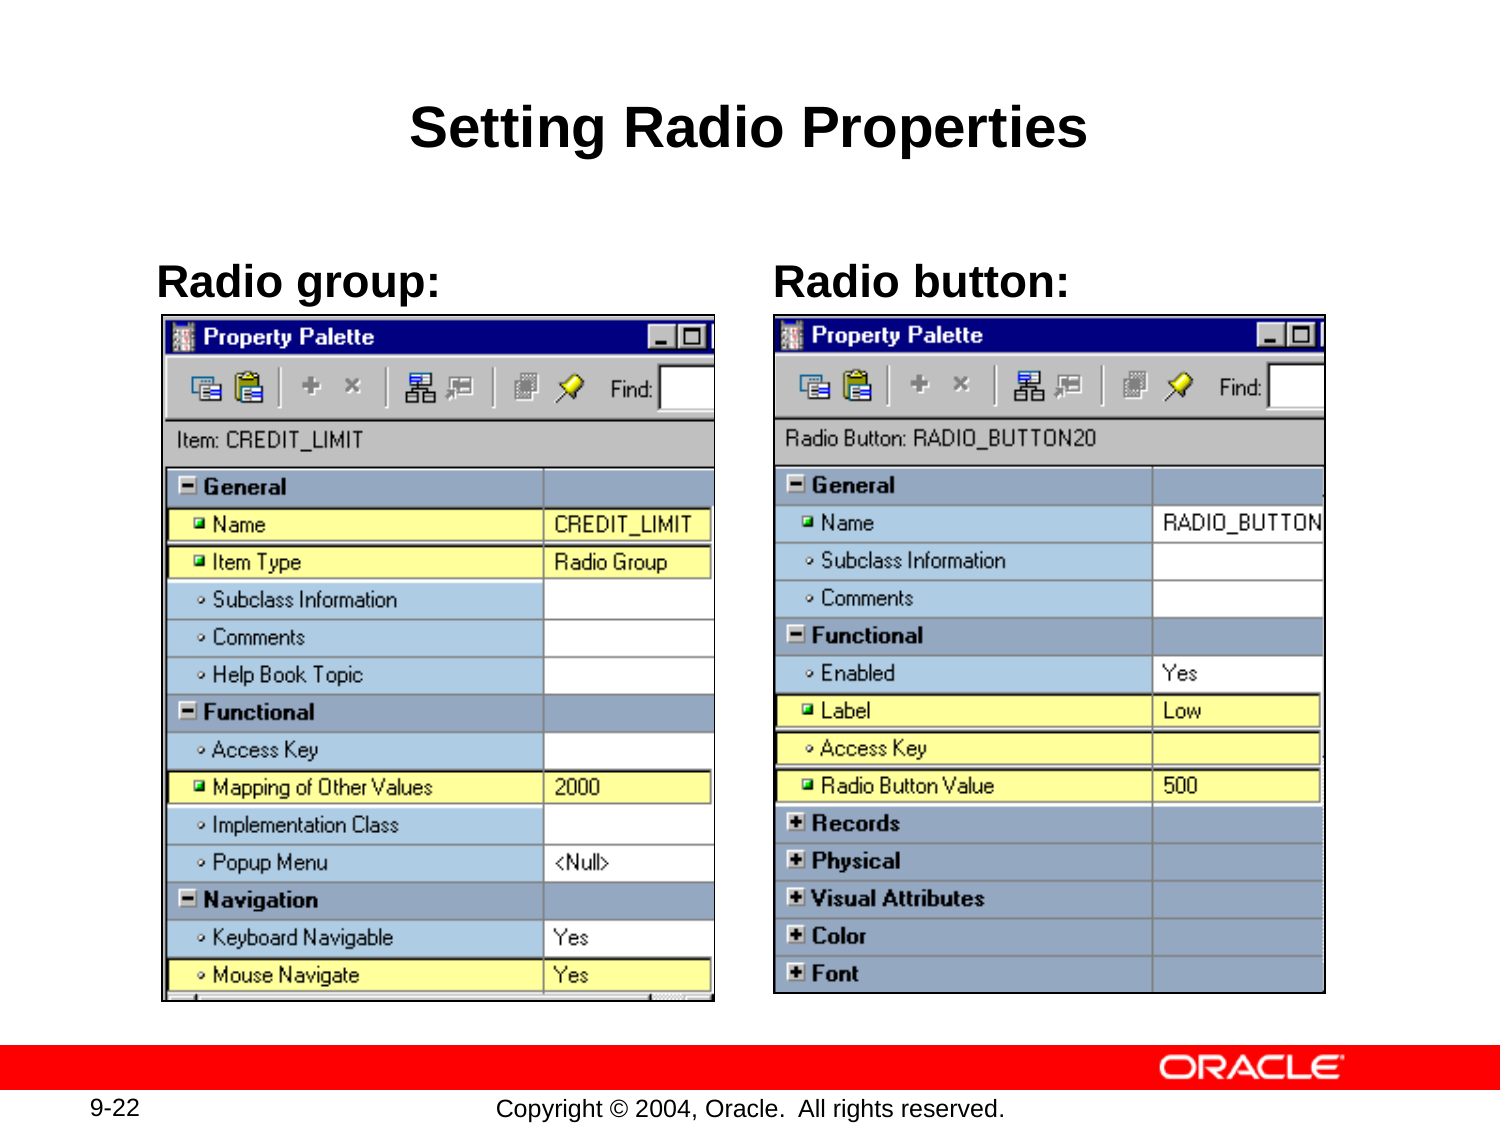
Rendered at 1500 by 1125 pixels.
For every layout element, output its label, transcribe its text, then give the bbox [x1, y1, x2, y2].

list Radio group: [153, 249, 747, 310]
picture [774, 315, 1325, 993]
picture [162, 315, 715, 1001]
list Radio button: [770, 249, 1363, 310]
title Setting Radio Properties [149, 87, 1351, 232]
